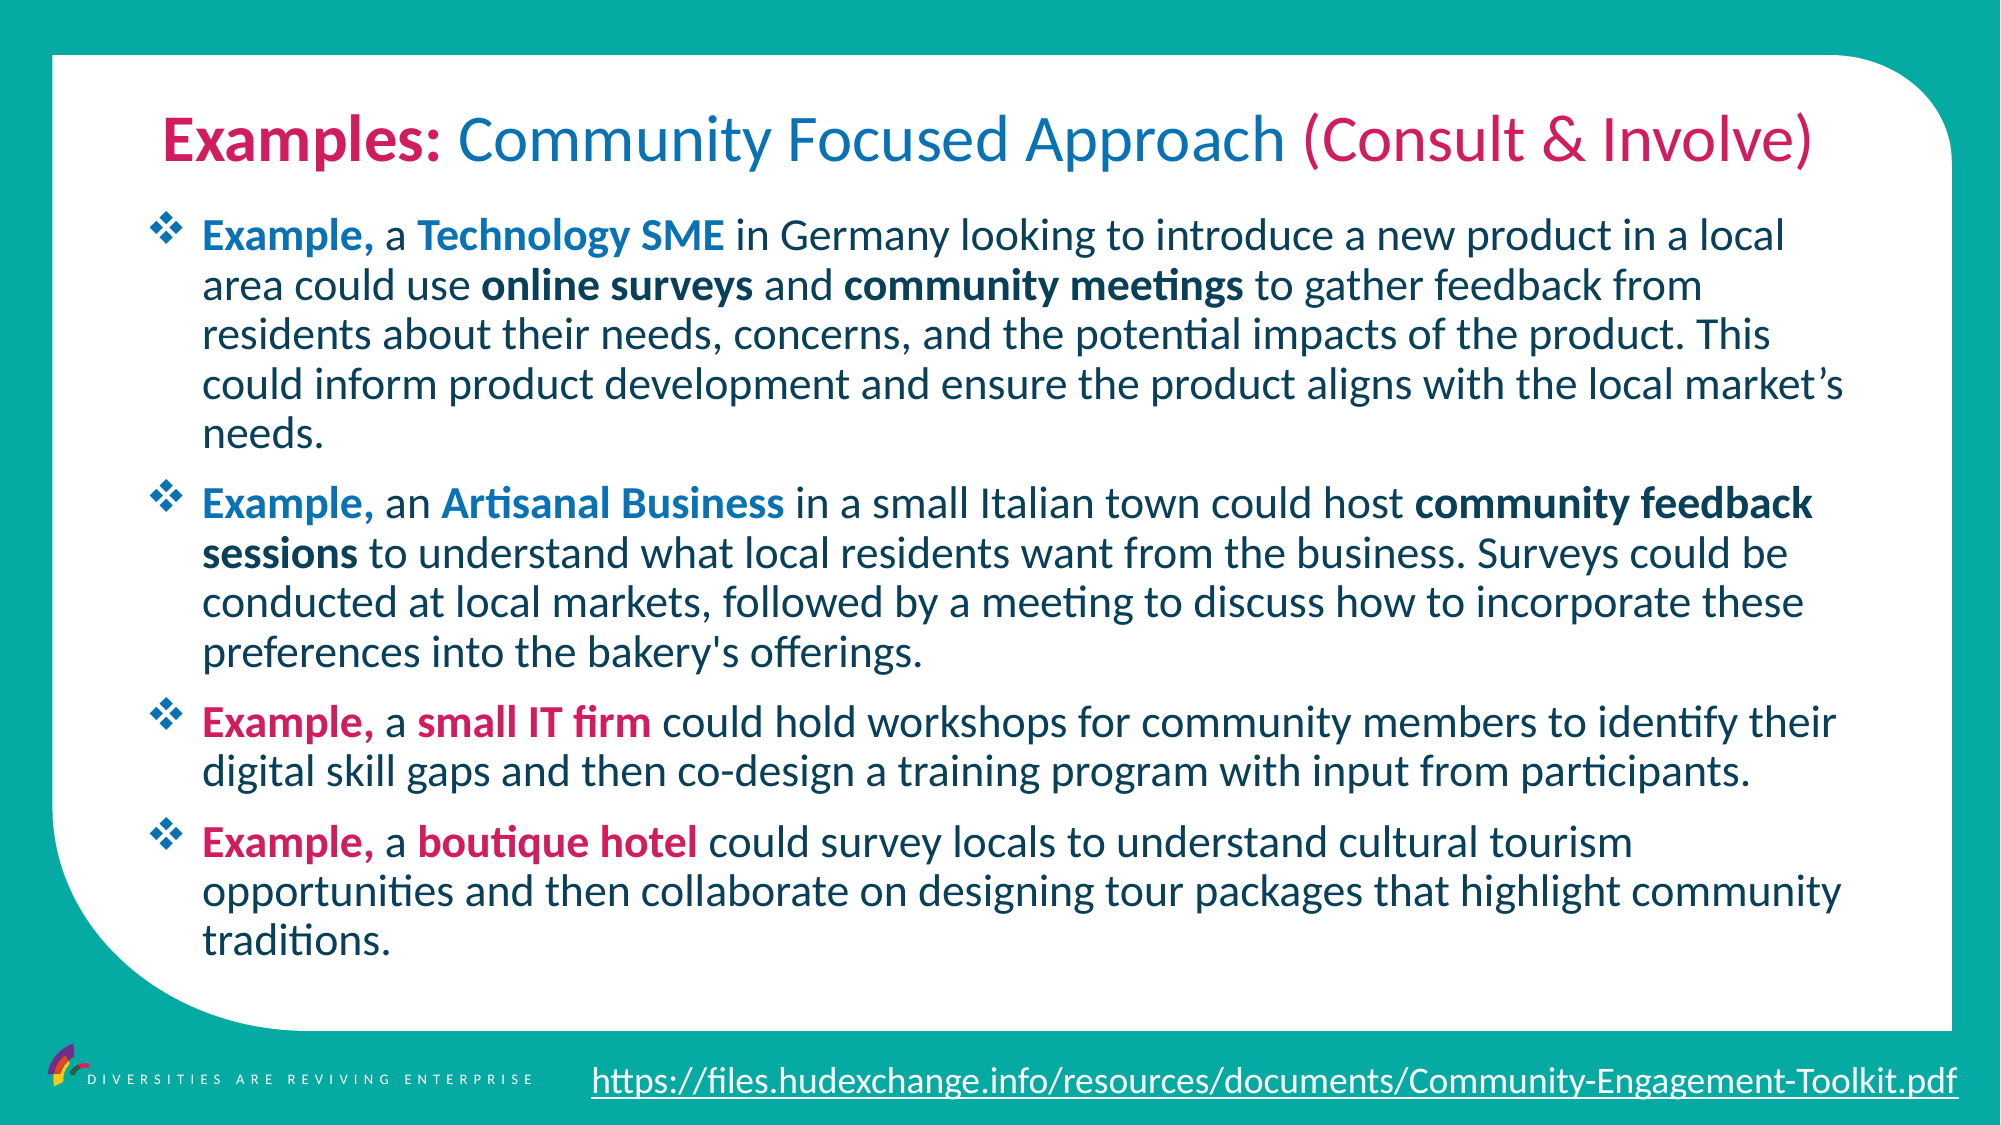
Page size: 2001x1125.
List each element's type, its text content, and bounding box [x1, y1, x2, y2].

list Examples: Community Focused Approach (Consult & Involve) [147, 97, 1886, 229]
text_box https://files.hudexchange.info/resources/documents/Community-Engagement-Toolkit.pdf [576, 1049, 2000, 1109]
list Example, a Technology SME in Germany looking to introduce a new product in a local area could use online surveys and community meetings to gather feedback from residents about their needs, concerns, and the potential impacts of the product. This could inform product development and ensure the product aligns with the local market’s needs. Example, an Artisanal Business in a small Italian town could host community feedback sessions to understand what local residents want from the business. Surveys could be conducted at local markets, followed by a meeting to discuss how to incorporate these preferences into the bakery's offerings. Example, a small IT firm could hold workshops for community members to identify their digital skill gaps and then co-design a training program with input from participants. Example, a boutique hotel could survey locals to understand cultural tourism opportunities and then collaborate on designing tour packages that highlight community traditions. [130, 203, 1886, 836]
